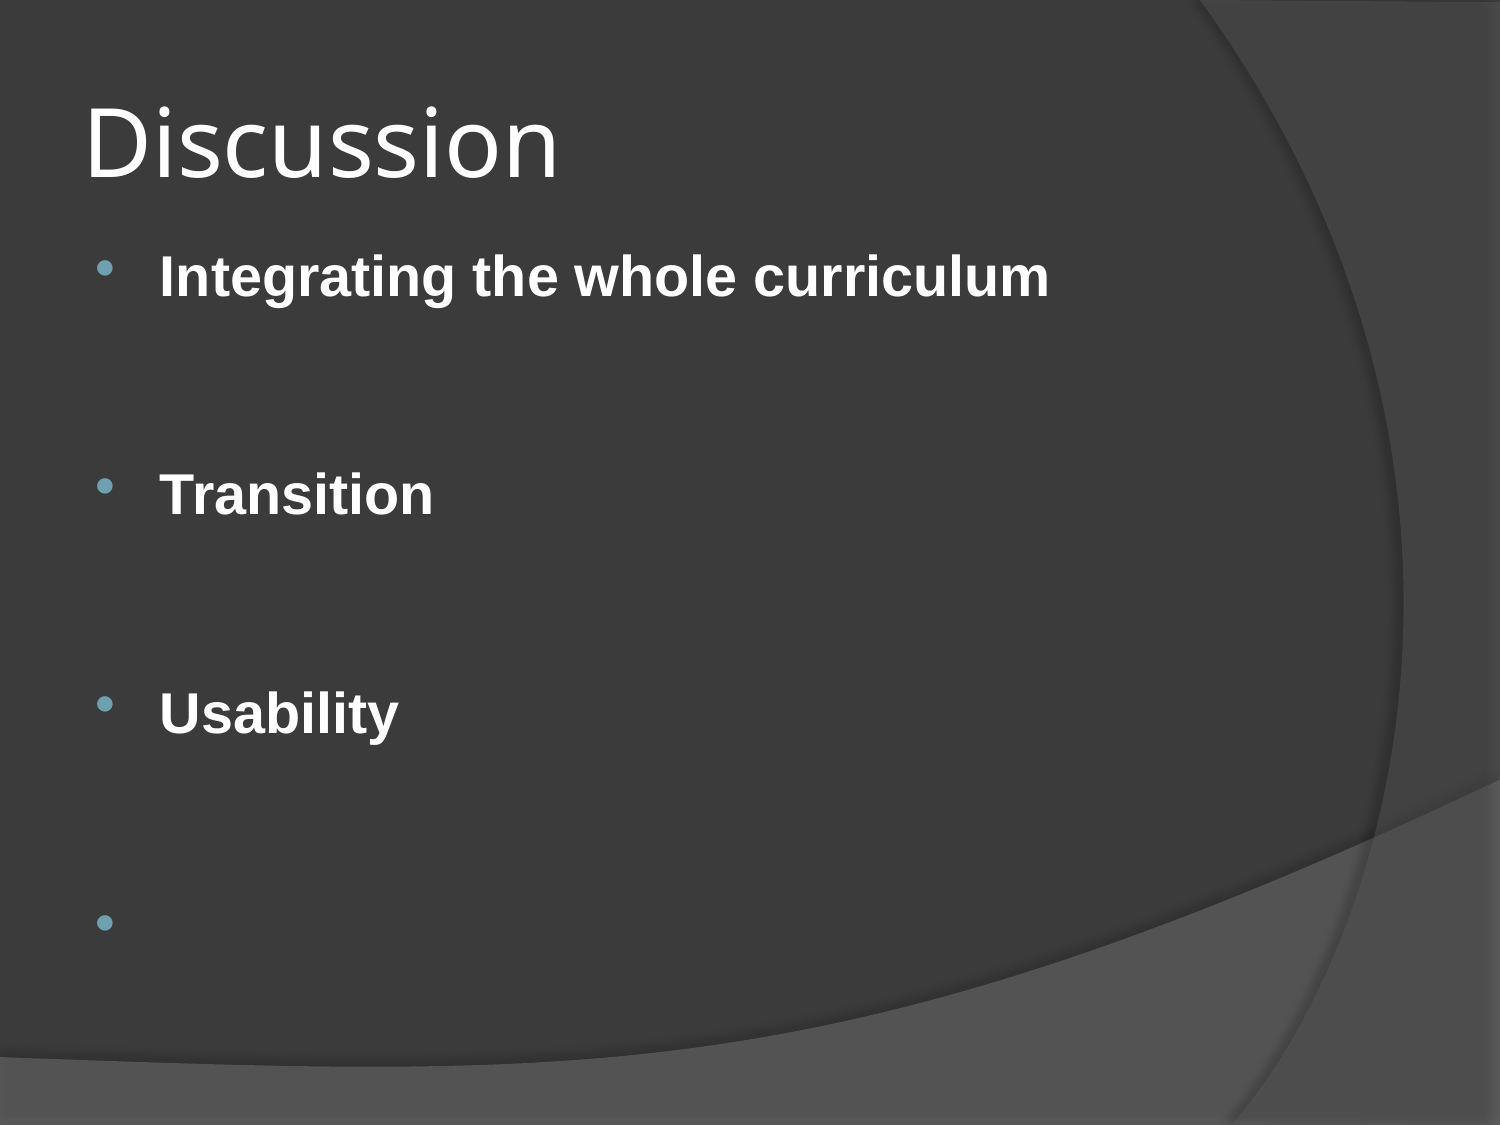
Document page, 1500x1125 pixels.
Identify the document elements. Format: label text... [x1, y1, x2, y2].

title Discussion [75, 45, 1300, 233]
list Integrating the whole curriculum Transition Usability [76, 231, 1302, 975]
